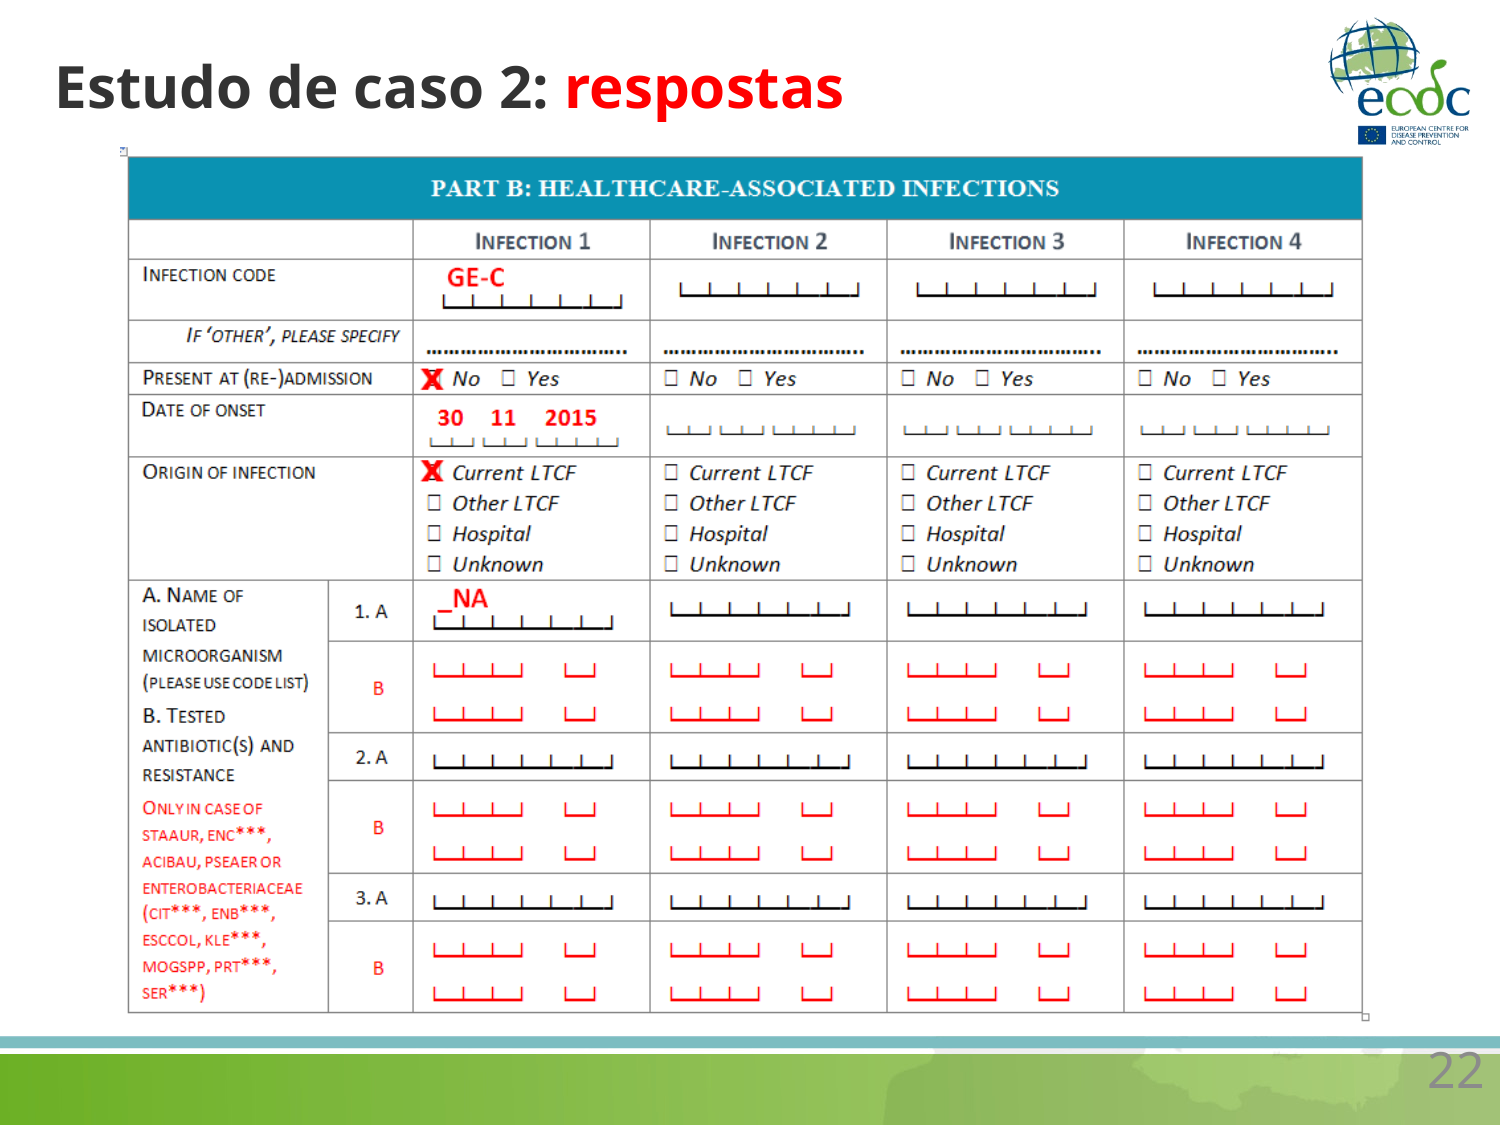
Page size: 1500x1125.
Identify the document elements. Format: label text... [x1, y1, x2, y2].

picture [1328, 17, 1473, 148]
title Estudo de caso 2: respostas [54, 58, 1405, 152]
picture [119, 146, 1375, 1024]
slide_number 22 [1149, 1042, 1500, 1103]
picture [0, 1036, 1500, 1125]
